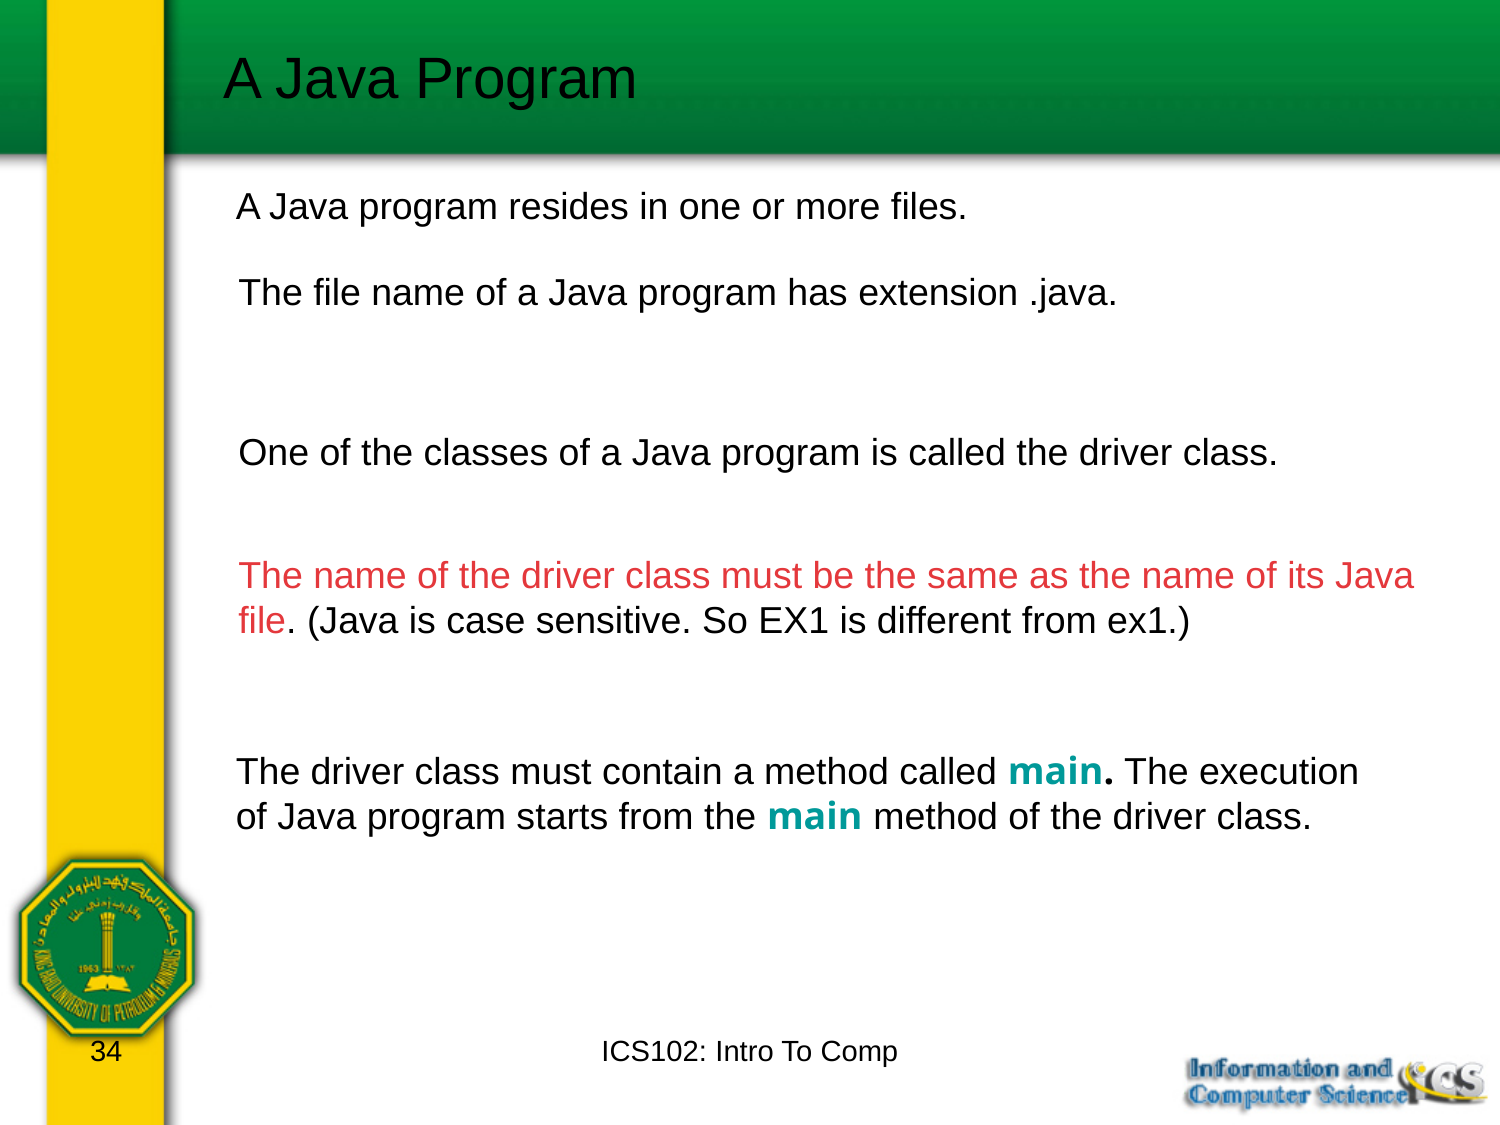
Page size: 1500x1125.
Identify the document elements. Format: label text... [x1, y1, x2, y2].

text_box A Java program resides in one or more files. [221, 174, 1188, 235]
text_box The file name of a Java program has extension .java. [223, 260, 1213, 321]
footer ICS102: Intro To Comp [512, 1024, 988, 1103]
slide_number 34 [74, 1024, 426, 1103]
picture [0, 0, 1500, 1125]
text_box The name of the driver class must be the same as the name of its Java file. (Java is case sensitive. So EX1 is different from ex1.) [223, 543, 1450, 649]
text_box The driver class must contain a method called main. The execution of Java program starts from the main method of the driver class. [221, 739, 1413, 845]
text_box One of the classes of a Java program is called the driver class. [223, 420, 1325, 481]
title A Java Program [162, 24, 700, 125]
